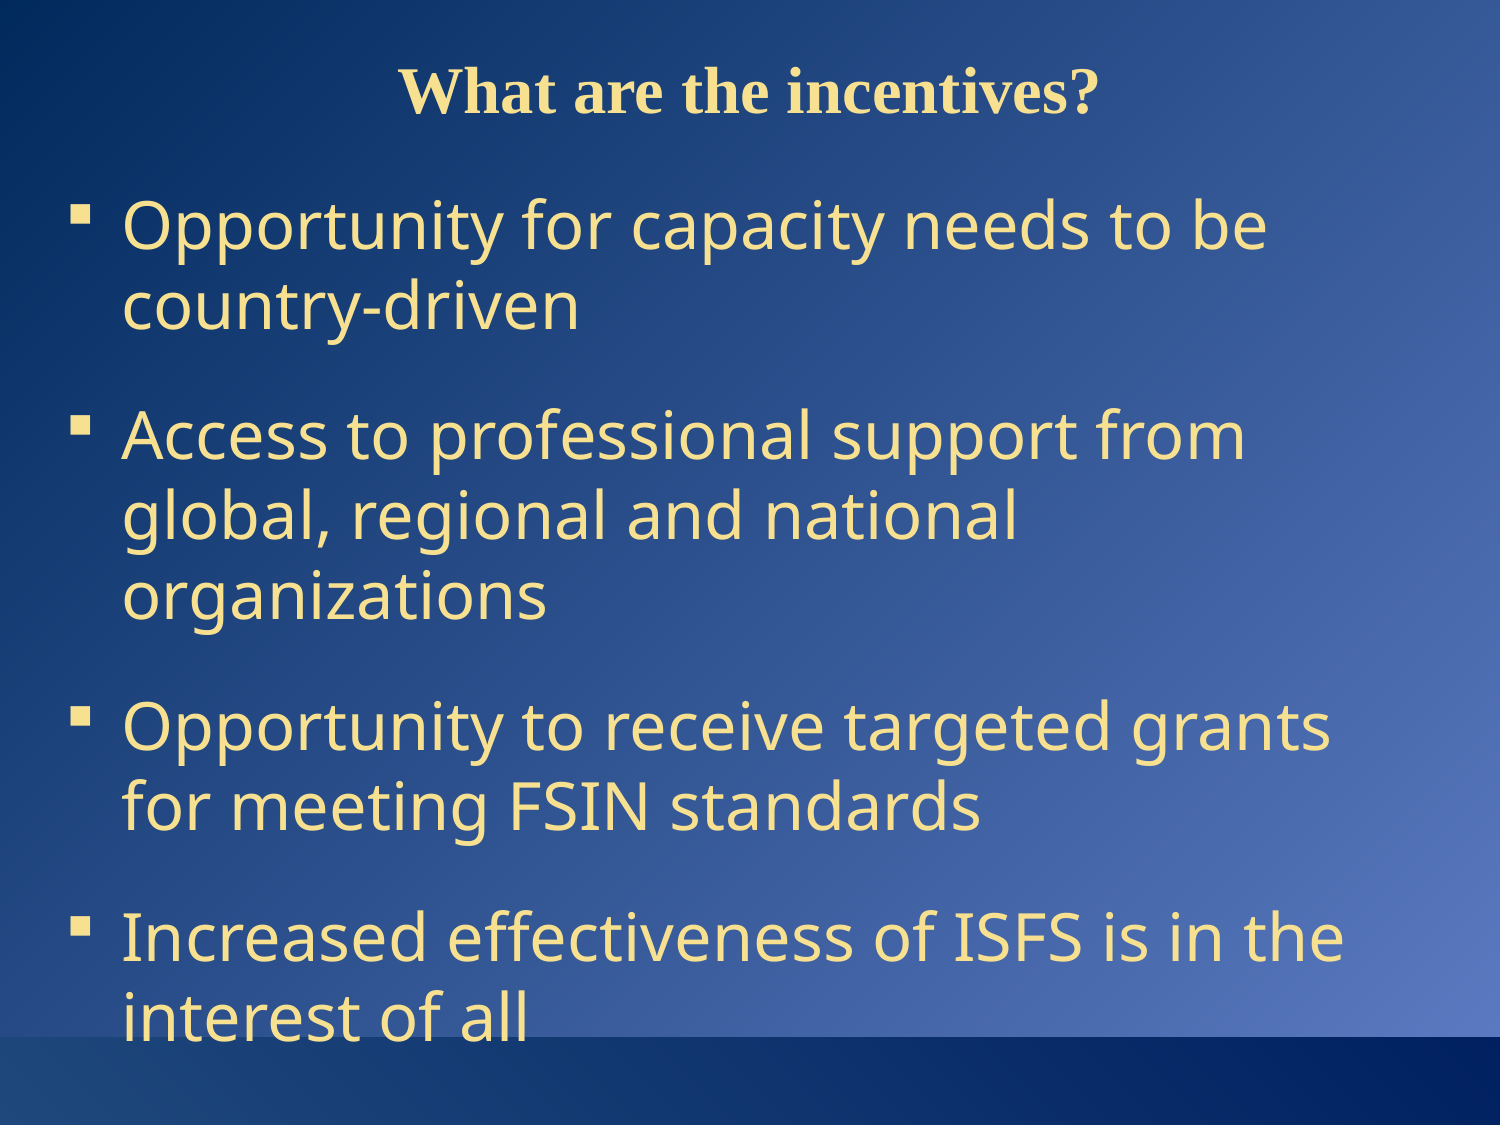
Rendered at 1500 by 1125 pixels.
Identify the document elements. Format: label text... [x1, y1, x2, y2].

title What are the incentives? [49, 24, 1451, 150]
list Opportunity for capacity needs to be country-driven Access to professional support from global, regional and national organizations Opportunity to receive targeted grants for meeting FSIN standards Increased effectiveness of ISFS is in the interest of all [49, 174, 1451, 1013]
